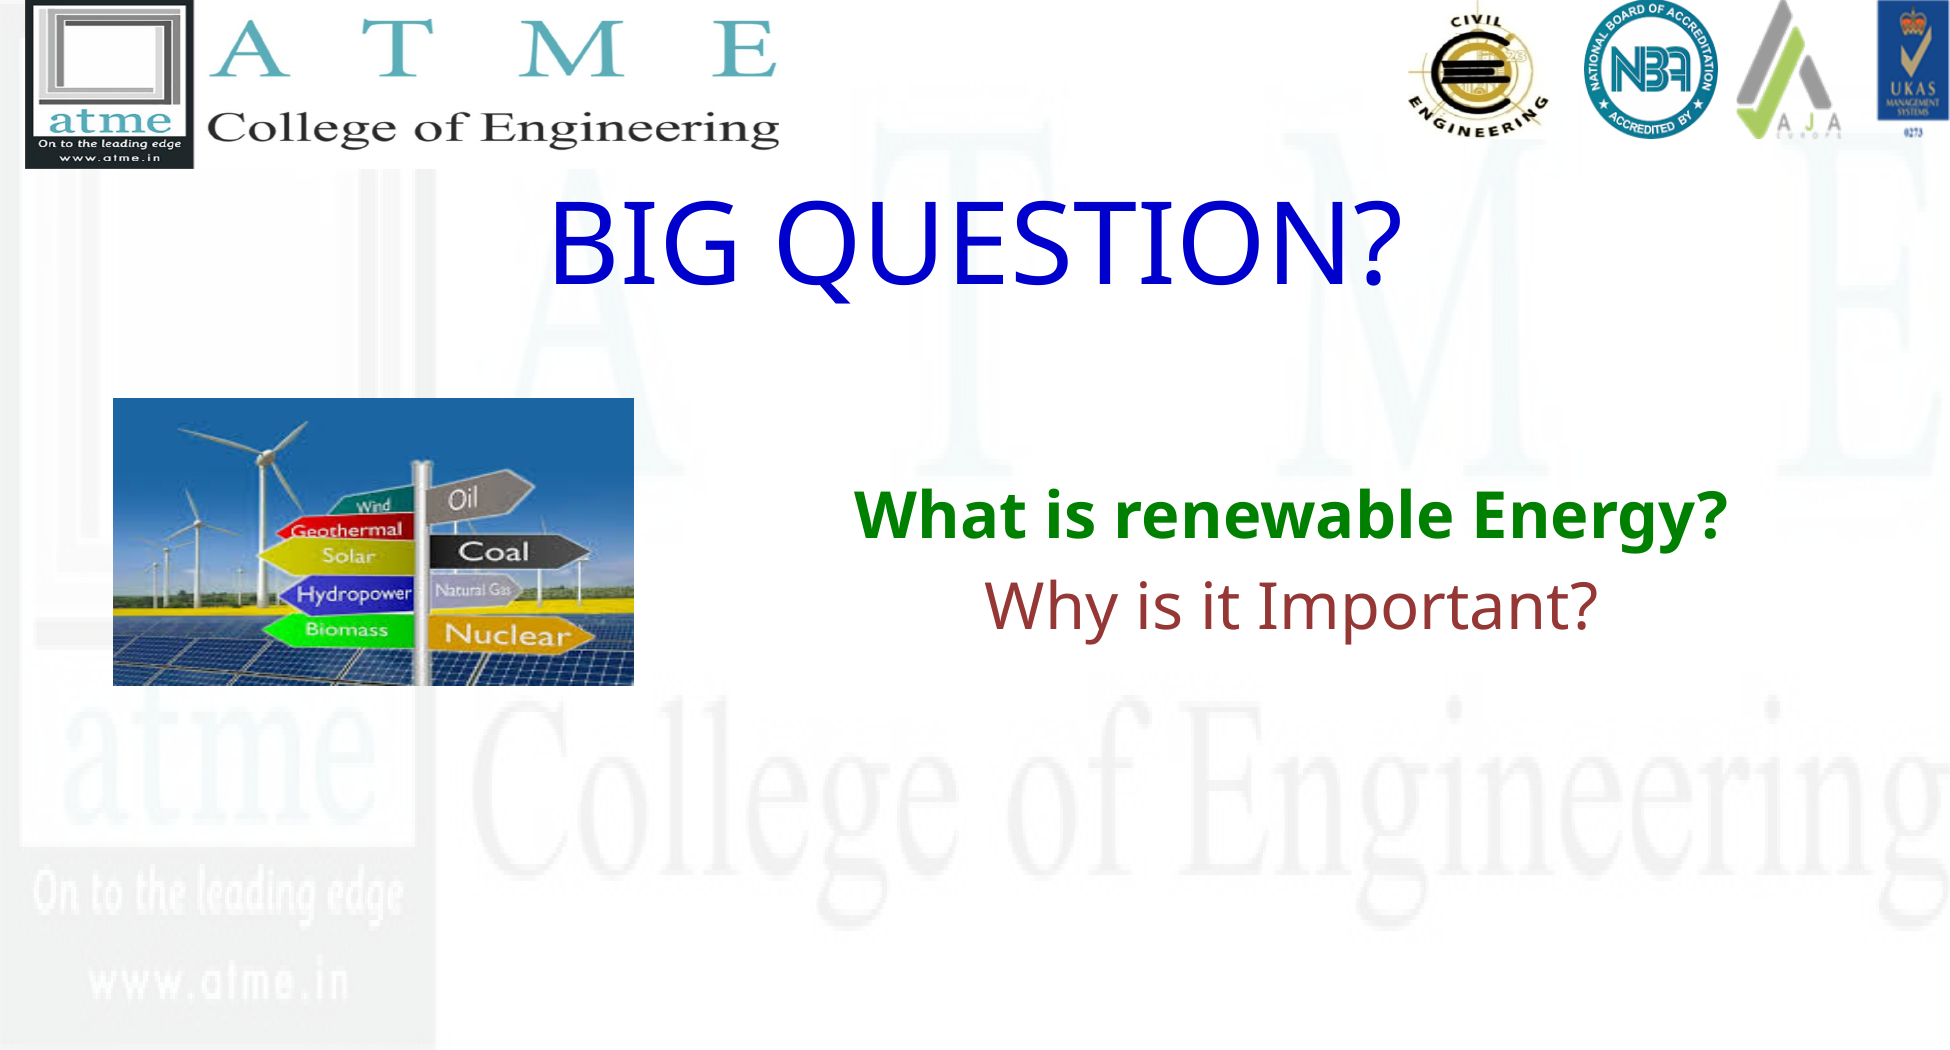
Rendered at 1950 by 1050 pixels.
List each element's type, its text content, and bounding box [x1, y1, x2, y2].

picture [1689, 22, 1708, 48]
picture [1408, 0, 1550, 139]
picture [113, 398, 634, 687]
picture [1736, 0, 1950, 139]
picture [1663, 0, 1719, 66]
title BIG QUESTION? [146, 161, 1804, 316]
picture [1667, 8, 1684, 22]
picture [1702, 70, 1712, 90]
picture [1584, 0, 1701, 139]
picture [1699, 92, 1704, 100]
picture [1704, 55, 1713, 68]
picture [1637, 5, 1644, 14]
picture [1654, 72, 1719, 139]
subtitle What is renewable Energy? Why is it Important? [639, 466, 1950, 651]
picture [1678, 110, 1691, 124]
picture [25, 0, 779, 169]
picture [1695, 100, 1702, 108]
picture [1649, 4, 1664, 12]
